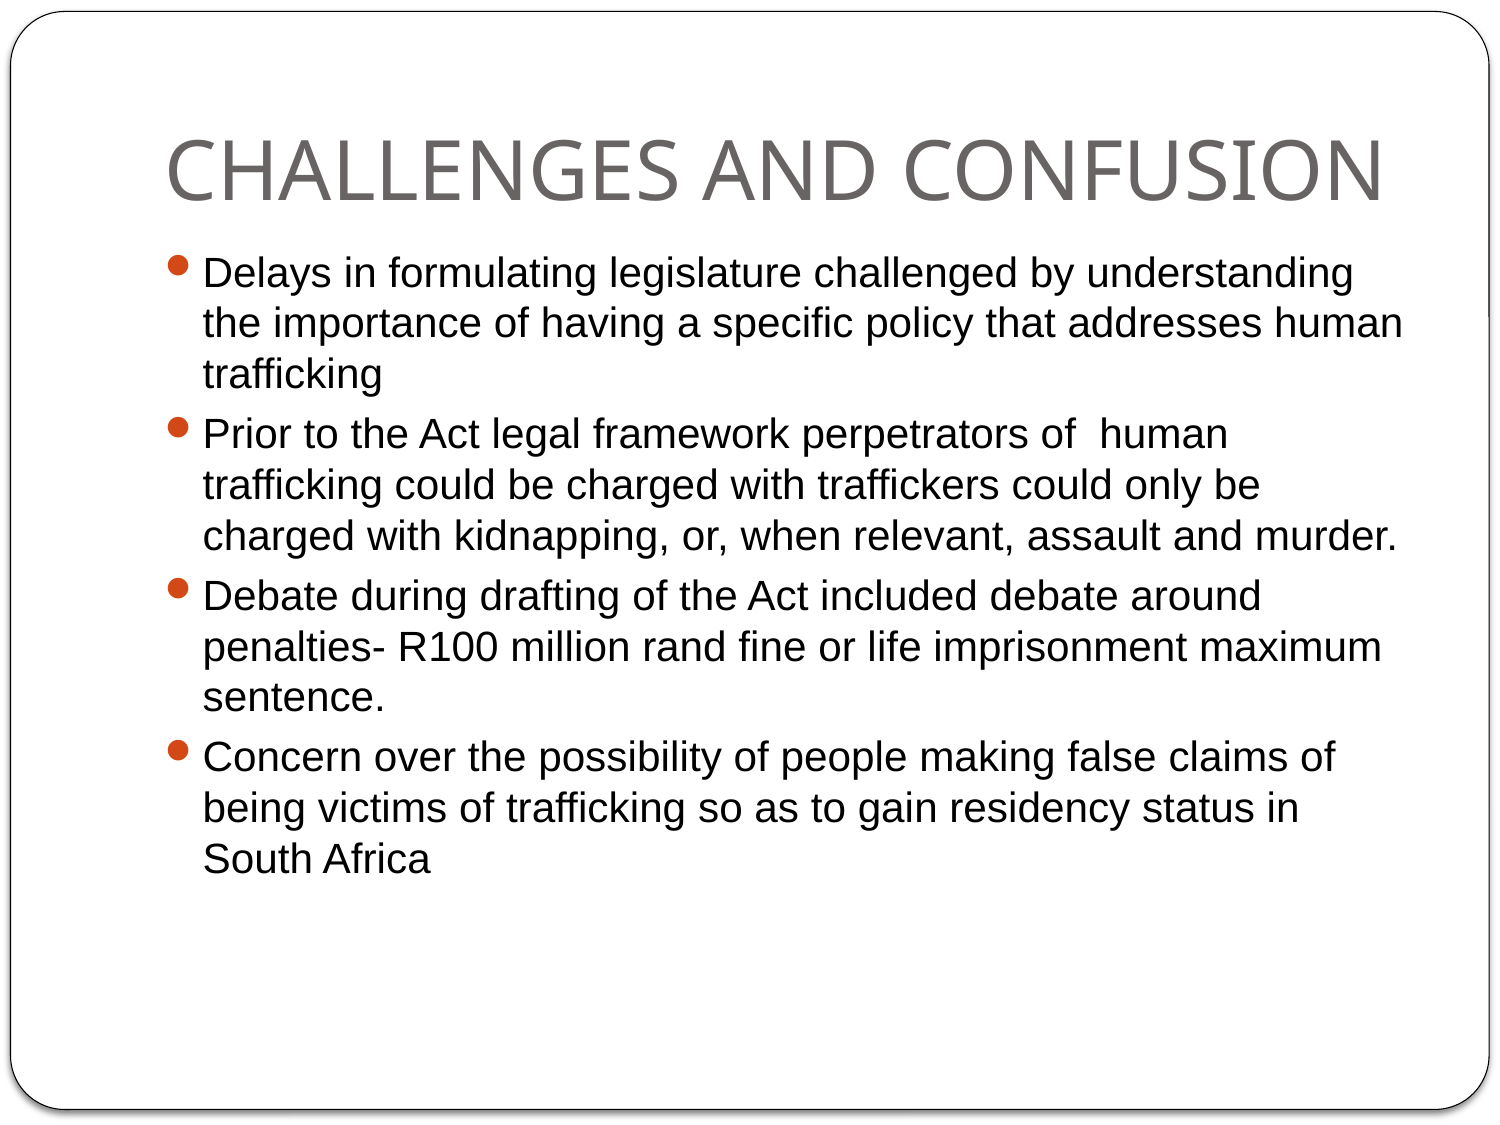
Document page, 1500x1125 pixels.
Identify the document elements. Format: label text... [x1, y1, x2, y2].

title CHALLENGES AND CONFUSION [150, 45, 1425, 233]
list Delays in formulating legislature challenged by understanding the importance of having a specific policy that addresses human trafficking Prior to the Act legal framework perpetrators of human trafficking could be charged with traffickers could only be charged with kidnapping, or, when relevant, assault and murder. Debate during drafting of the Act included debate around penalties- R100 million rand fine or life imprisonment maximum sentence. Concern over the possibility of people making false claims of being victims of trafficking so as to gain residency status in South Africa [150, 237, 1425, 988]
